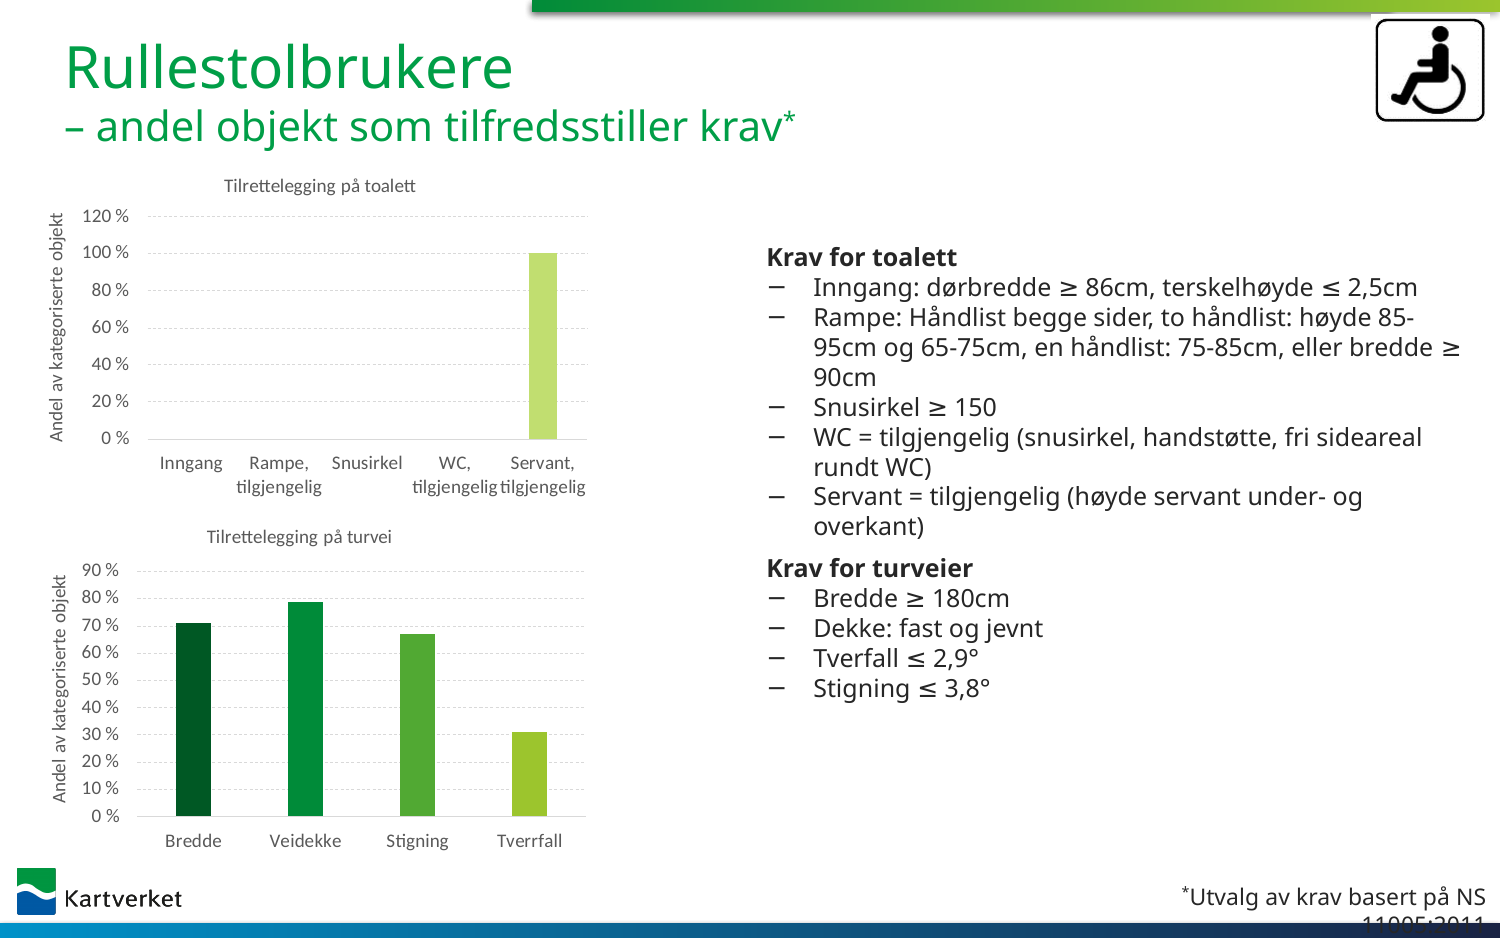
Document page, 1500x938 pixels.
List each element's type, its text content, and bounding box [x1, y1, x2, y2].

text_box Rullestolbrukere – andel objekt som tilfredsstiller krav* [49, 14, 1431, 158]
picture [41, 166, 598, 505]
text_box Krav for turveier Bredde ≥ 180cm Dekke: fast og jevnt Tverfall ≤ 2,9° Stigning ≤ 3,8° [751, 545, 1483, 710]
picture [41, 520, 597, 859]
picture [1371, 13, 1491, 127]
text_box Krav for toalett Inngang: dørbredde ≥ 86cm, terskelhøyde ≤ 2,5cm Rampe: Håndlist begge sider, to håndlist: høyde 85-95cm og 65-75cm, en håndlist: 75-85cm, eller bredde ≥ 90cm Snusirkel ≥ 150 WC = tilgjengelig (snusirkel, handstøtte, fri sideareal rundt WC) Servant = tilgjengelig (høyde servant under- og overkant) [751, 234, 1483, 545]
text_box *Utvalg av krav basert på NS 11005:2011 [1068, 873, 1500, 938]
